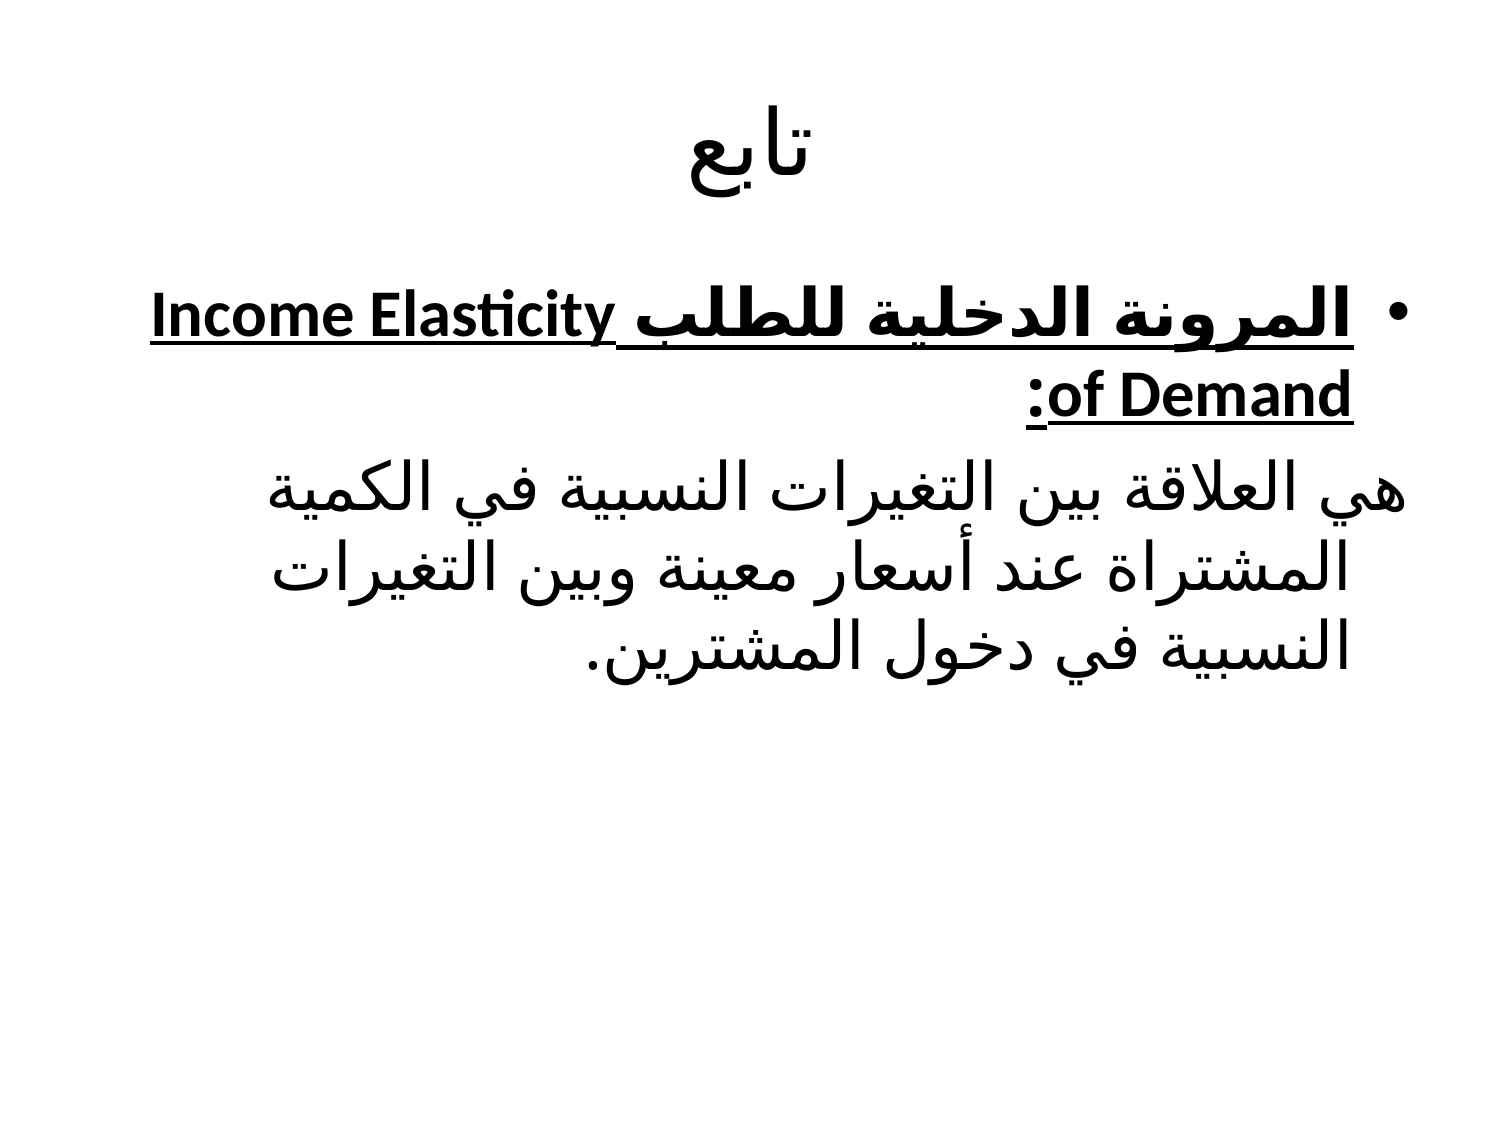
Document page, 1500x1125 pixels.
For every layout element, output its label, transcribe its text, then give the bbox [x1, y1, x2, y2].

title تابع [75, 45, 1425, 233]
list المرونة الدخلية للطلب Income Elasticity of Demand: هي العلاقة بين التغيرات النسبية في الكمية المشتراة عند أسعار معينة وبين التغيرات النسبية في دخول المشترين. [75, 262, 1425, 1005]
